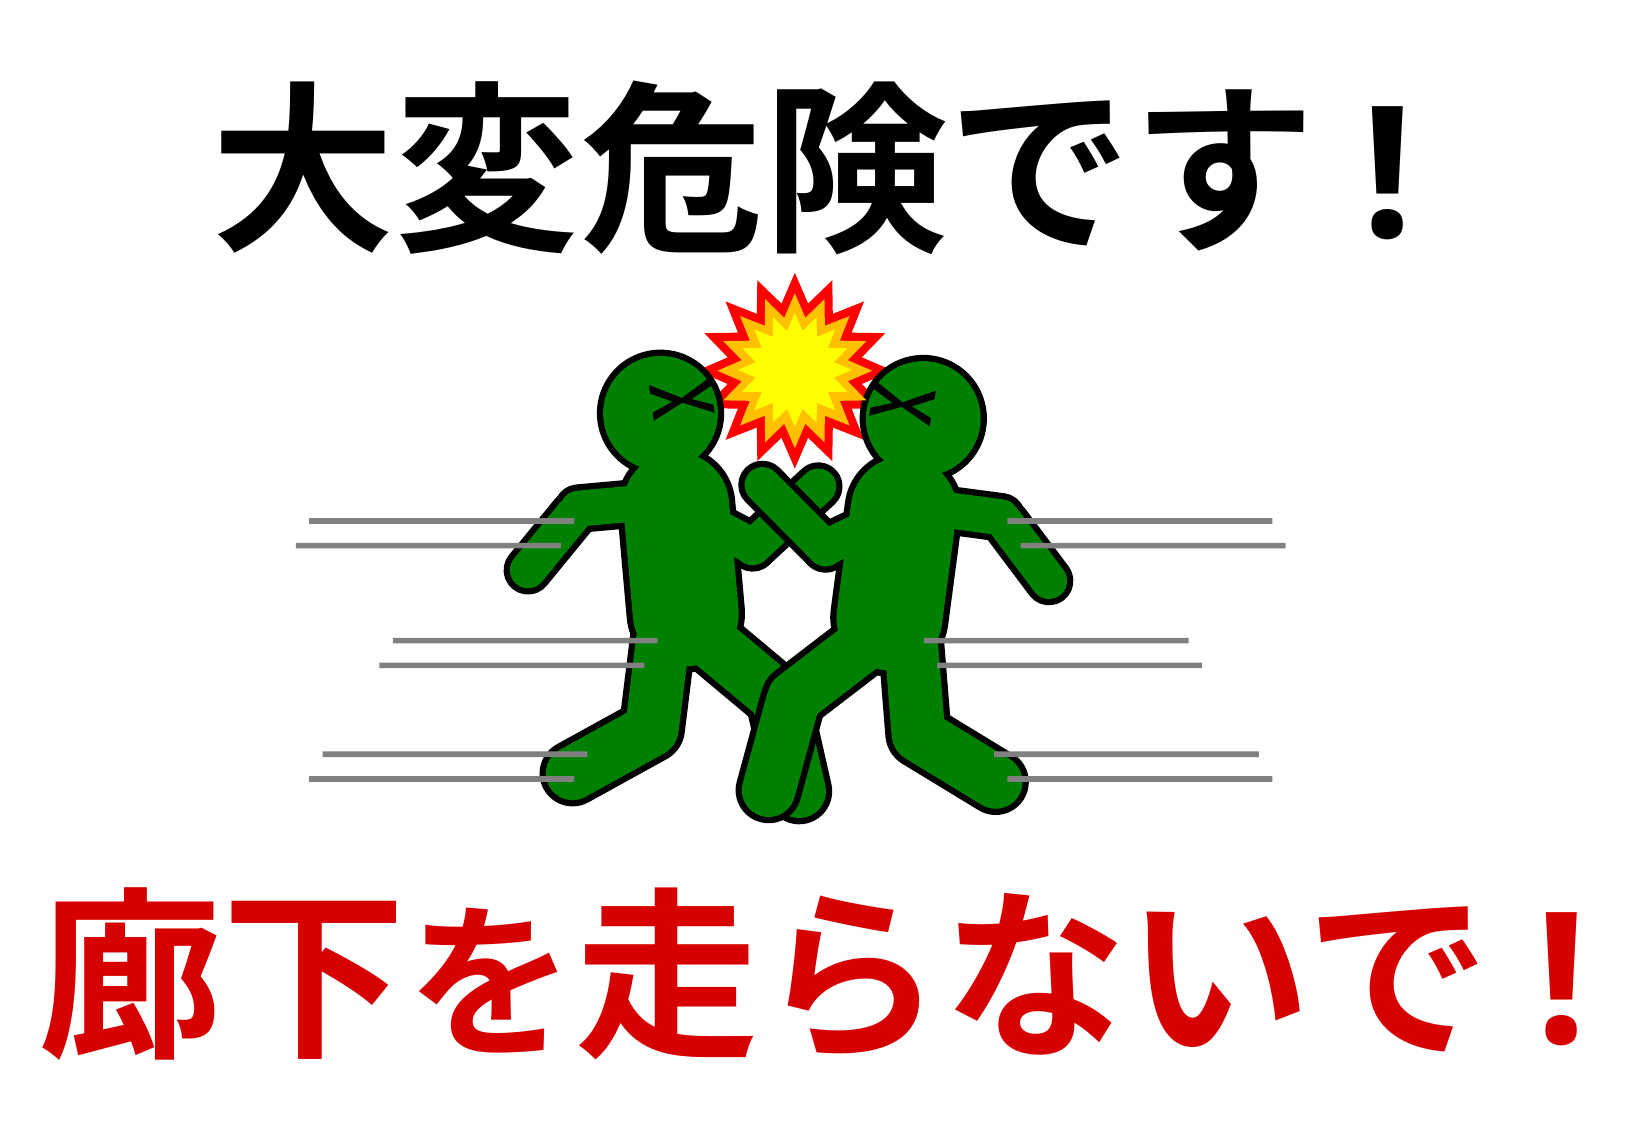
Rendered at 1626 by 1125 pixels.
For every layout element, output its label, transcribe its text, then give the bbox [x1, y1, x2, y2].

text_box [295, 272, 1286, 820]
text_box 大変危険です! [0, 47, 1625, 282]
text_box 廊下を走らないで! [0, 852, 1625, 1088]
